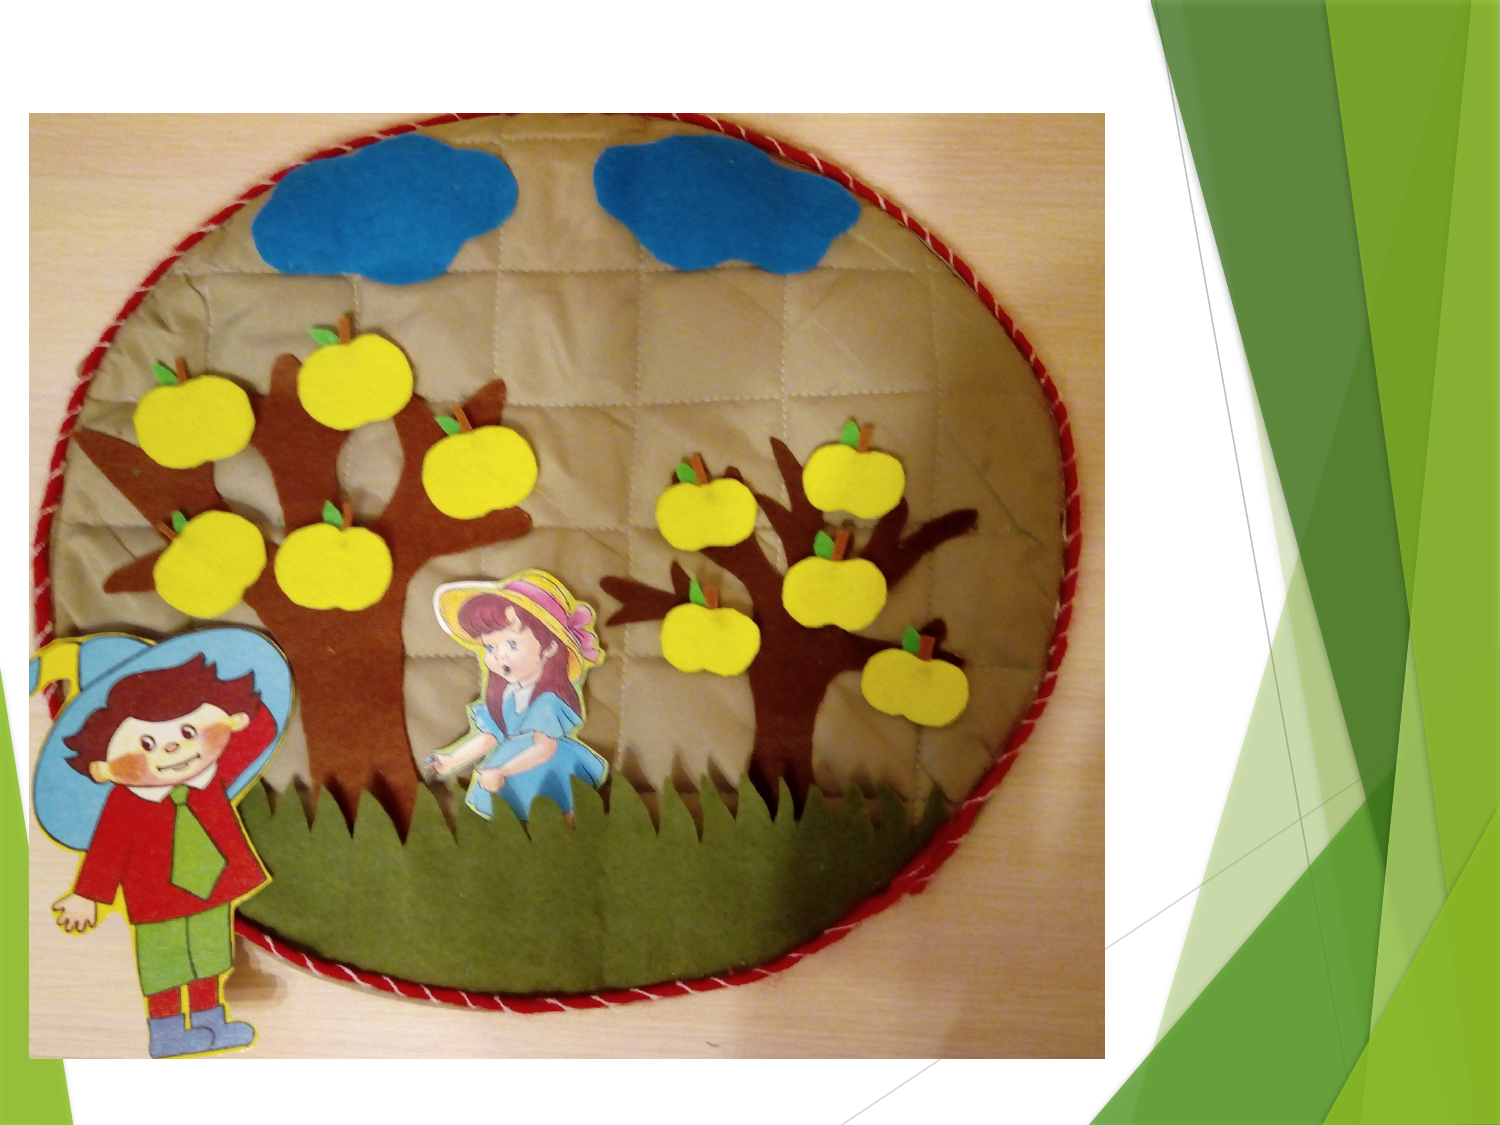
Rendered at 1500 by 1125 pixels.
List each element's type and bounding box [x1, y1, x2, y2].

picture [28, 113, 1106, 1060]
